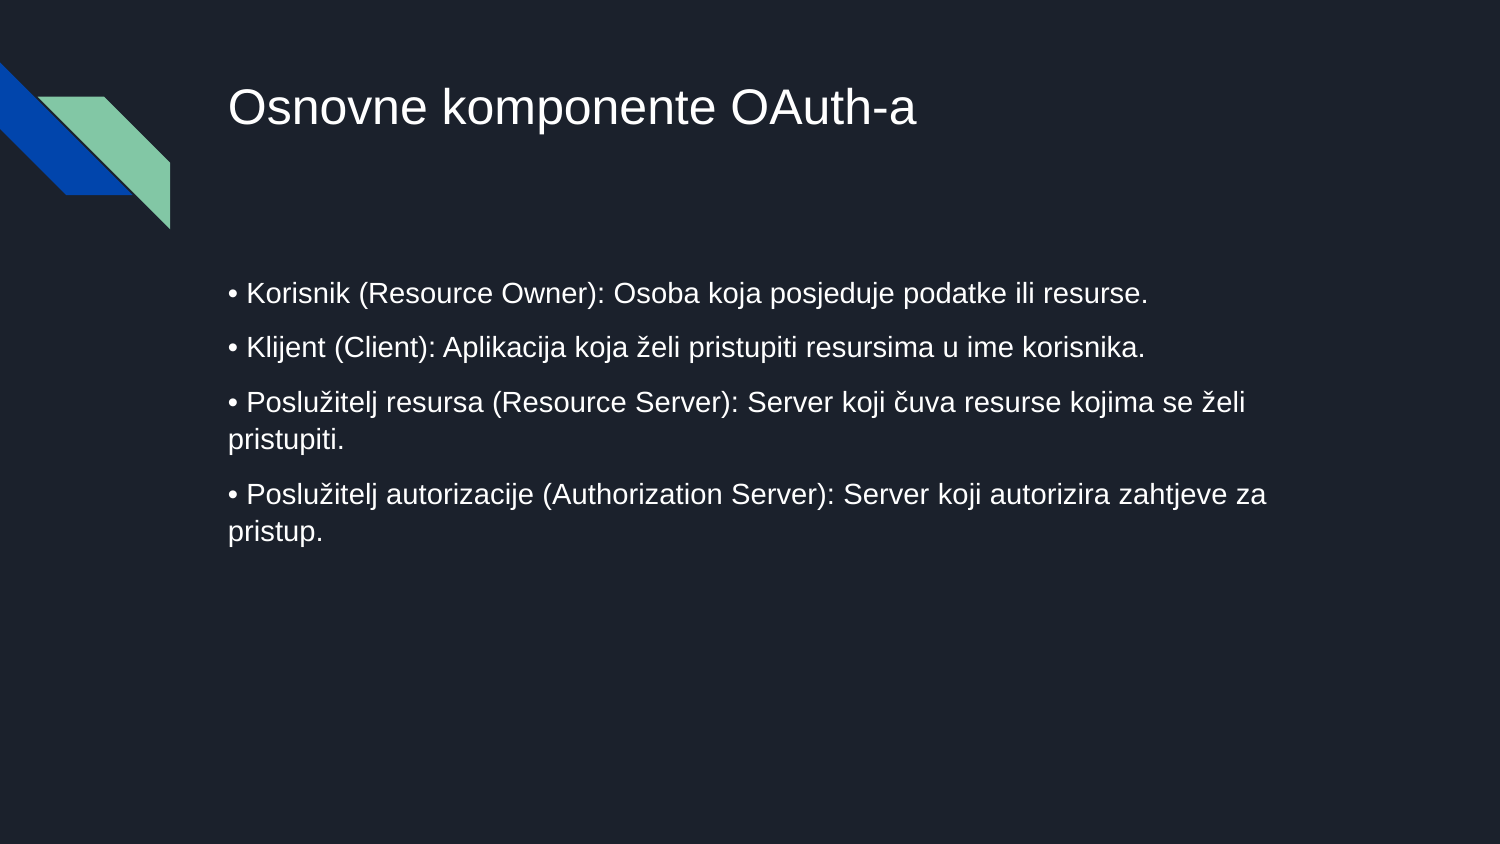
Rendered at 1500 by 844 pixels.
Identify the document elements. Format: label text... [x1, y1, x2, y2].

list • Korisnik (Resource Owner): Osoba koja posjeduje podatke ili resurse. • Klijent (Client): Aplikacija koja želi pristupiti resursima u ime korisnika. • Poslužitelj resursa (Resource Server): Server koji čuva resurse kojima se želi pristupiti. • Poslužitelj autorizacije (Authorization Server): Server koji autorizira zahtjeve za pristup. [212, 257, 1368, 735]
title Osnovne komponente OAuth-a [212, 64, 1368, 215]
